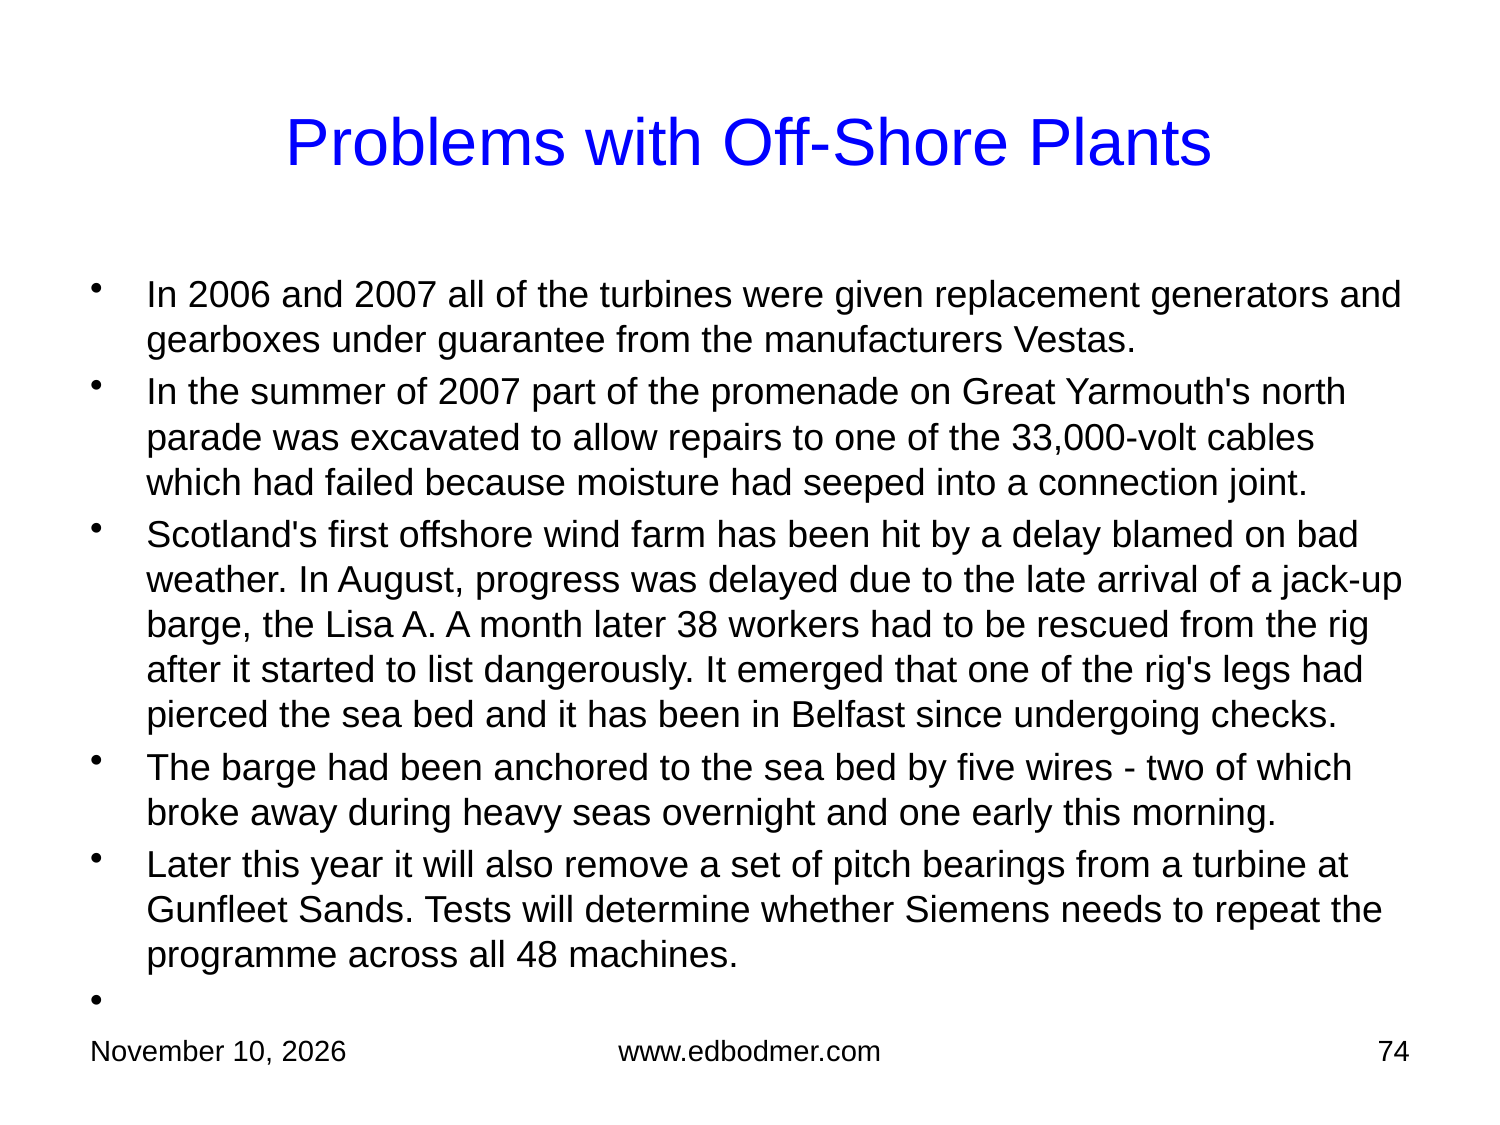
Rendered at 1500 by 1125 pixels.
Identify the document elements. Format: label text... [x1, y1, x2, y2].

footer www.edbodmer.com [512, 1024, 988, 1103]
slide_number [74, 1024, 426, 1103]
title Problems with Off-Shore Plants [74, 44, 1426, 233]
slide_number 74 [1074, 1024, 1426, 1103]
list In 2006 and 2007 all of the turbines were given replacement generators and gearboxes under guarantee from the manufacturers Vestas. In the summer of 2007 part of the promenade on Great Yarmouth's north parade was excavated to allow repairs to one of the 33,000-volt cables which had failed because moisture had seeped into a connection joint. Scotland's first offshore wind farm has been hit by a delay blamed on bad weather. In August, progress was delayed due to the late arrival of a jack-up barge, the Lisa A. A month later 38 workers had to be rescued from the rig after it started to list dangerously. It emerged that one of the rig's legs had pierced the sea bed and it has been in Belfast since undergoing checks. The barge had been anchored to the sea bed by five wires - two of which broke away during heavy seas overnight and one early this morning. Later this year it will also remove a set of pitch bearings from a turbine at Gunfleet Sands. Tests will determine whether Siemens needs to repeat the programme across all 48 machines. [74, 262, 1426, 1006]
